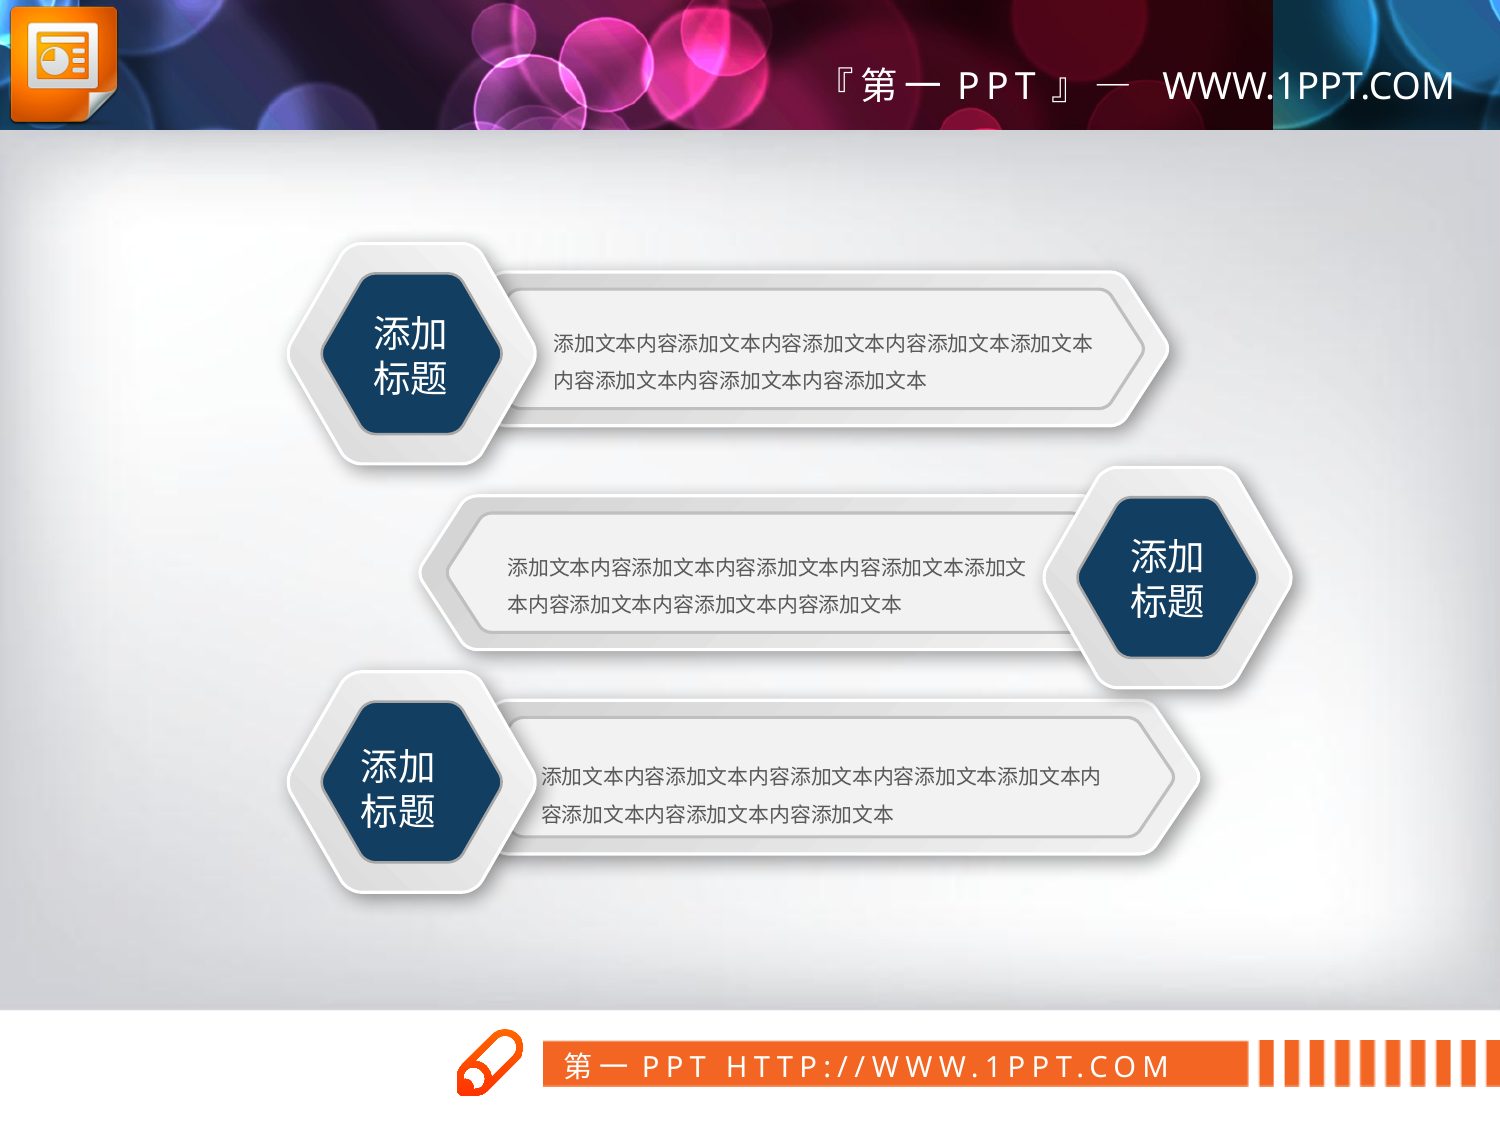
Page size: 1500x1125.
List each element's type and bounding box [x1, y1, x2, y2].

text_box [301, 229, 523, 479]
text_box [526, 699, 1200, 855]
text_box [301, 657, 523, 907]
picture [543, 1040, 1500, 1087]
text_box [1057, 452, 1278, 703]
text_box [526, 271, 1168, 426]
text_box [419, 495, 1052, 650]
picture [0, 0, 1500, 1012]
